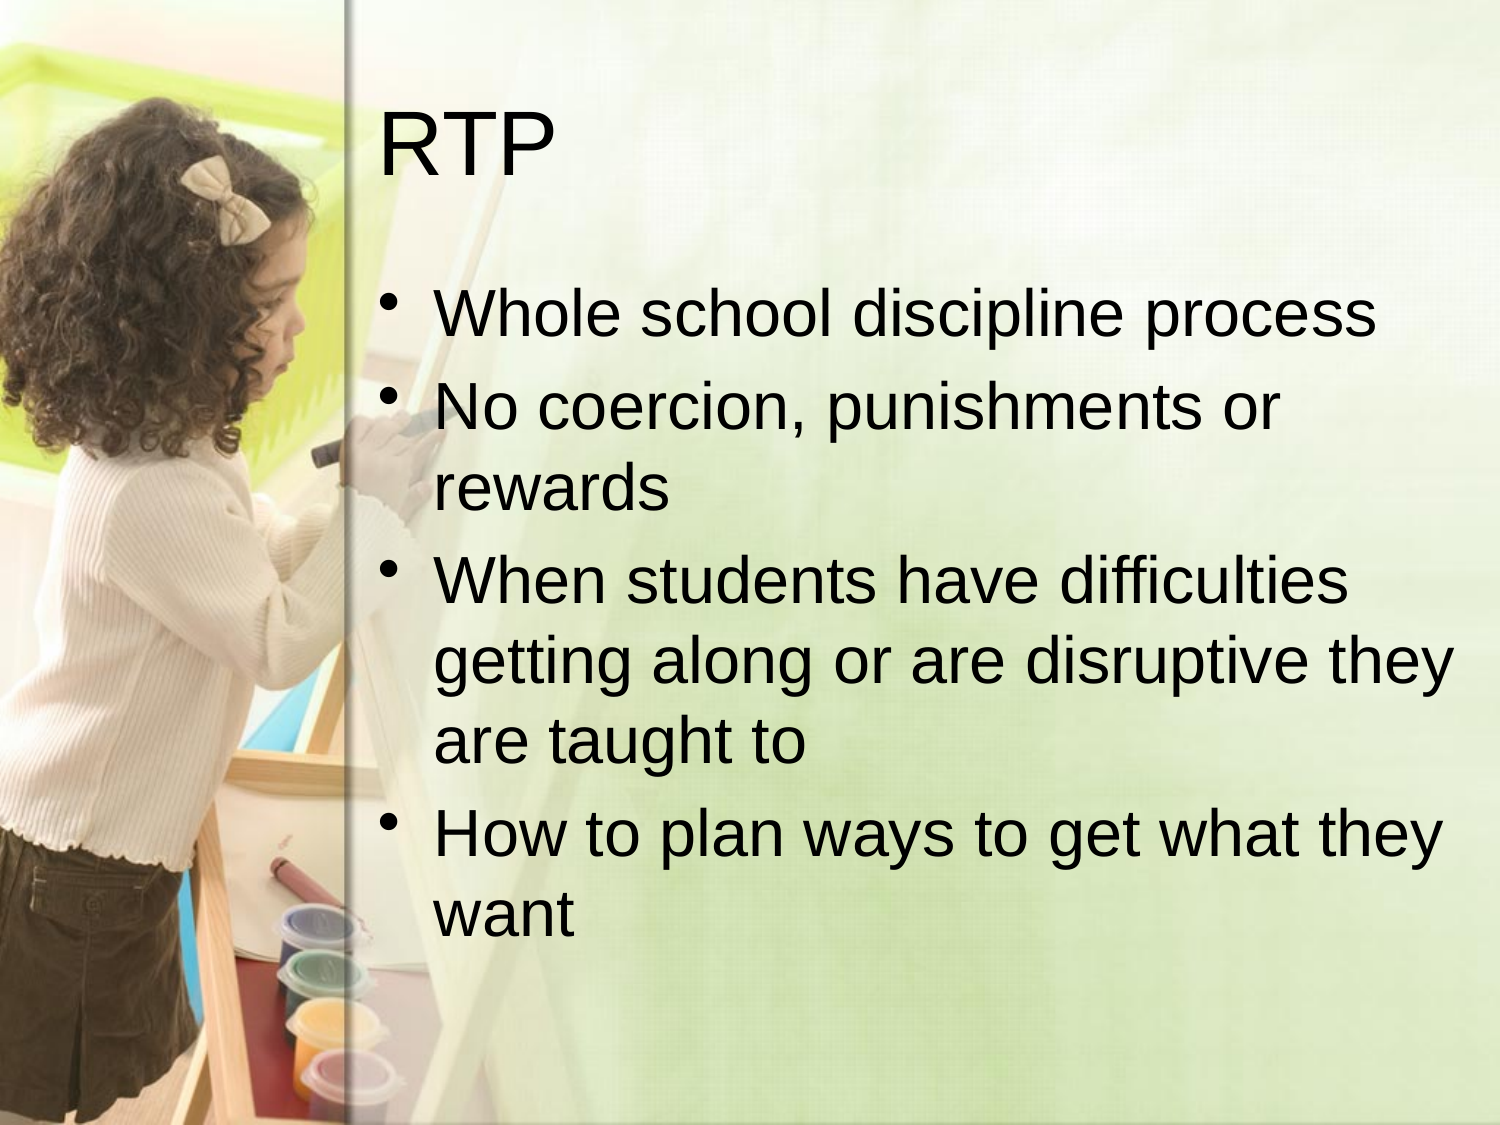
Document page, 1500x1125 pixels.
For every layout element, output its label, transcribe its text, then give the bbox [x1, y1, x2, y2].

title RTP [362, 44, 1488, 233]
list Whole school discipline process No coercion, punishments or rewards When students have difficulties getting along or are disruptive they are taught to How to plan ways to get what they want [362, 262, 1488, 1006]
picture [0, 0, 1500, 1125]
